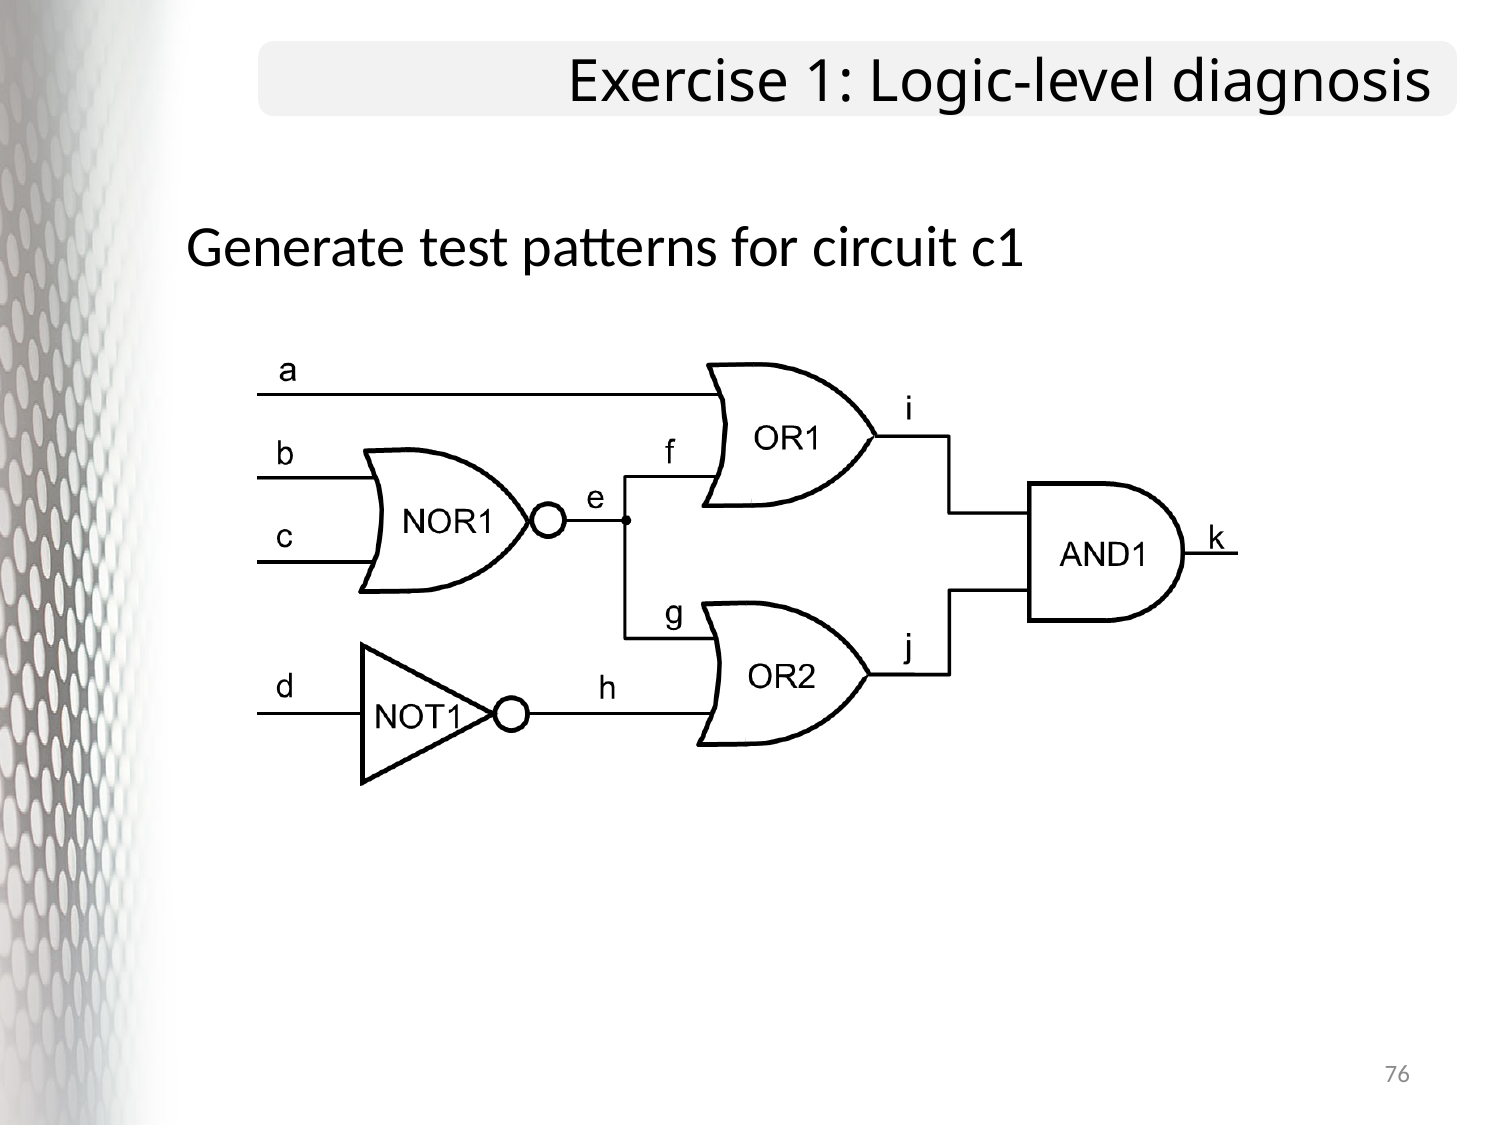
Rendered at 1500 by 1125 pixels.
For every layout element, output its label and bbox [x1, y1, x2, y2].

slide_number [1074, 1042, 1425, 1103]
title [160, 40, 1449, 117]
text_box [171, 200, 1072, 291]
picture [255, 338, 1245, 787]
picture [0, 0, 200, 1125]
